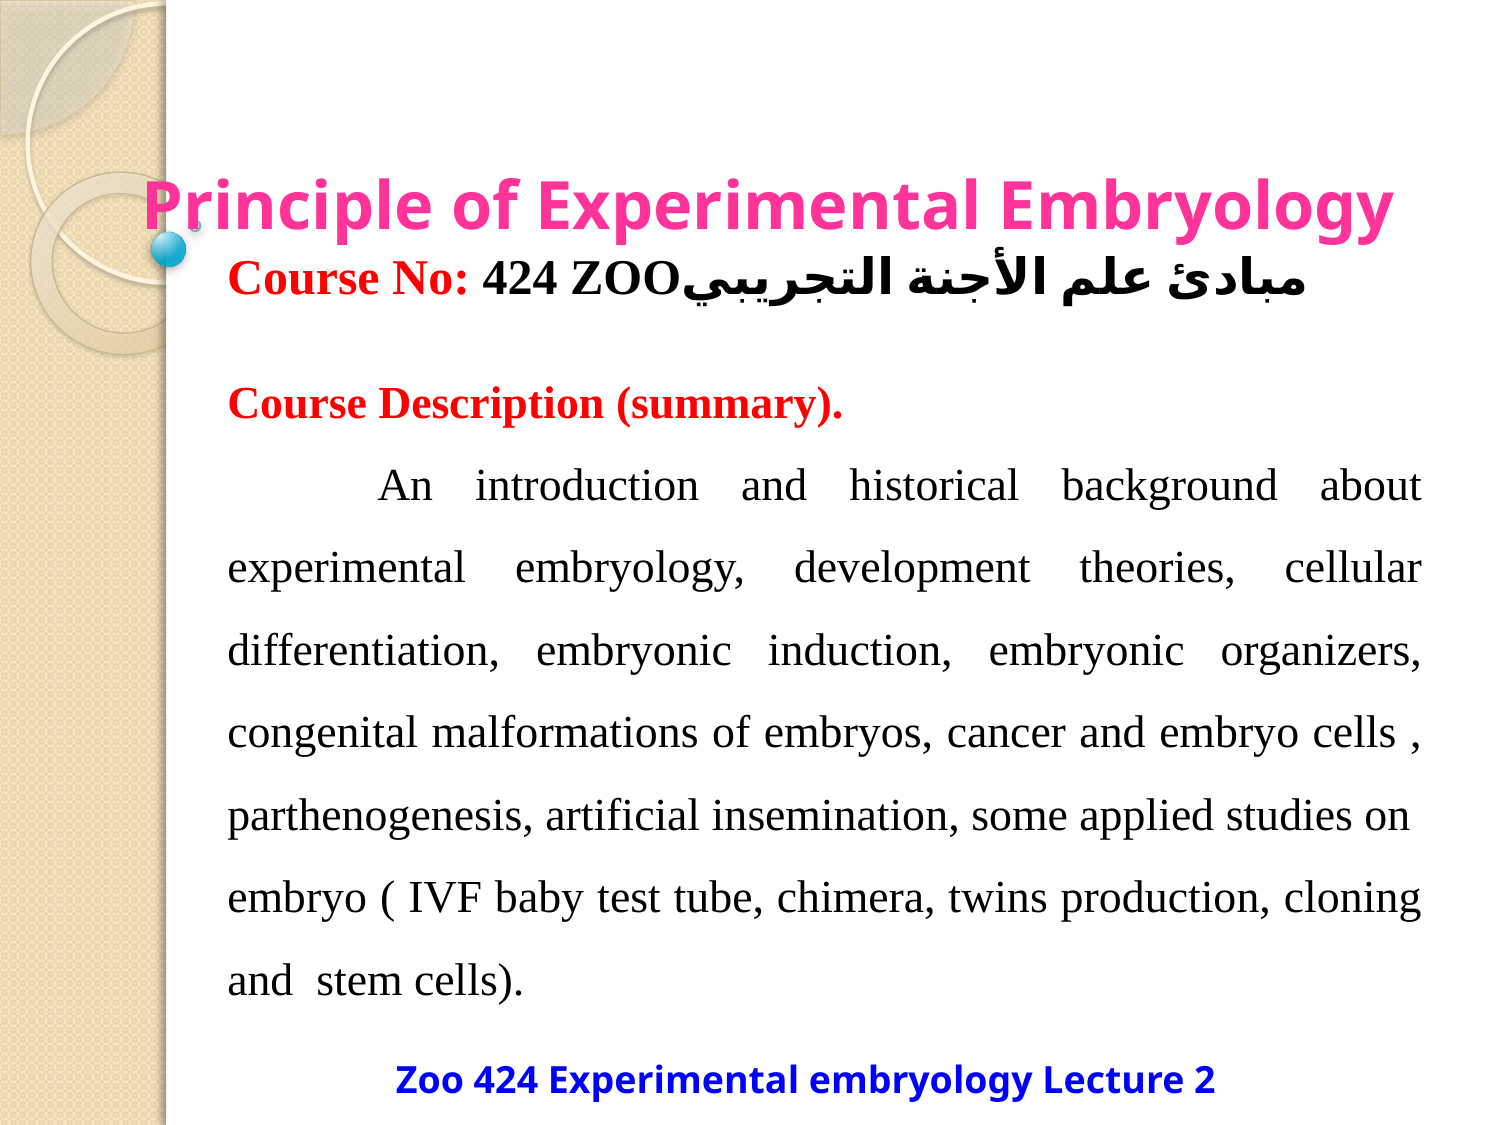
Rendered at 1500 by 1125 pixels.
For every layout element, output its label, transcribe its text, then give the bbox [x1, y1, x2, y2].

text_box Course No: 424 ZOOمبادئ علم الأجنة التجريبي [212, 237, 1400, 313]
text_box Course Description (summary). An introduction and historical background about experimental embryology, development theories, cellular differentiation, embryonic induction, embryonic organizers, congenital malformations of embryos, cancer and embryo cells , parthenogenesis, artificial insemination, some applied studies on embryo ( IVF baby test tube, chimera, twins production, cloning and stem cells). [212, 337, 1438, 1012]
title Principle of Experimental Embryology [112, 24, 1425, 250]
text_box Zoo 424 Experimental embryology Lecture 2 [162, 1026, 1450, 1109]
